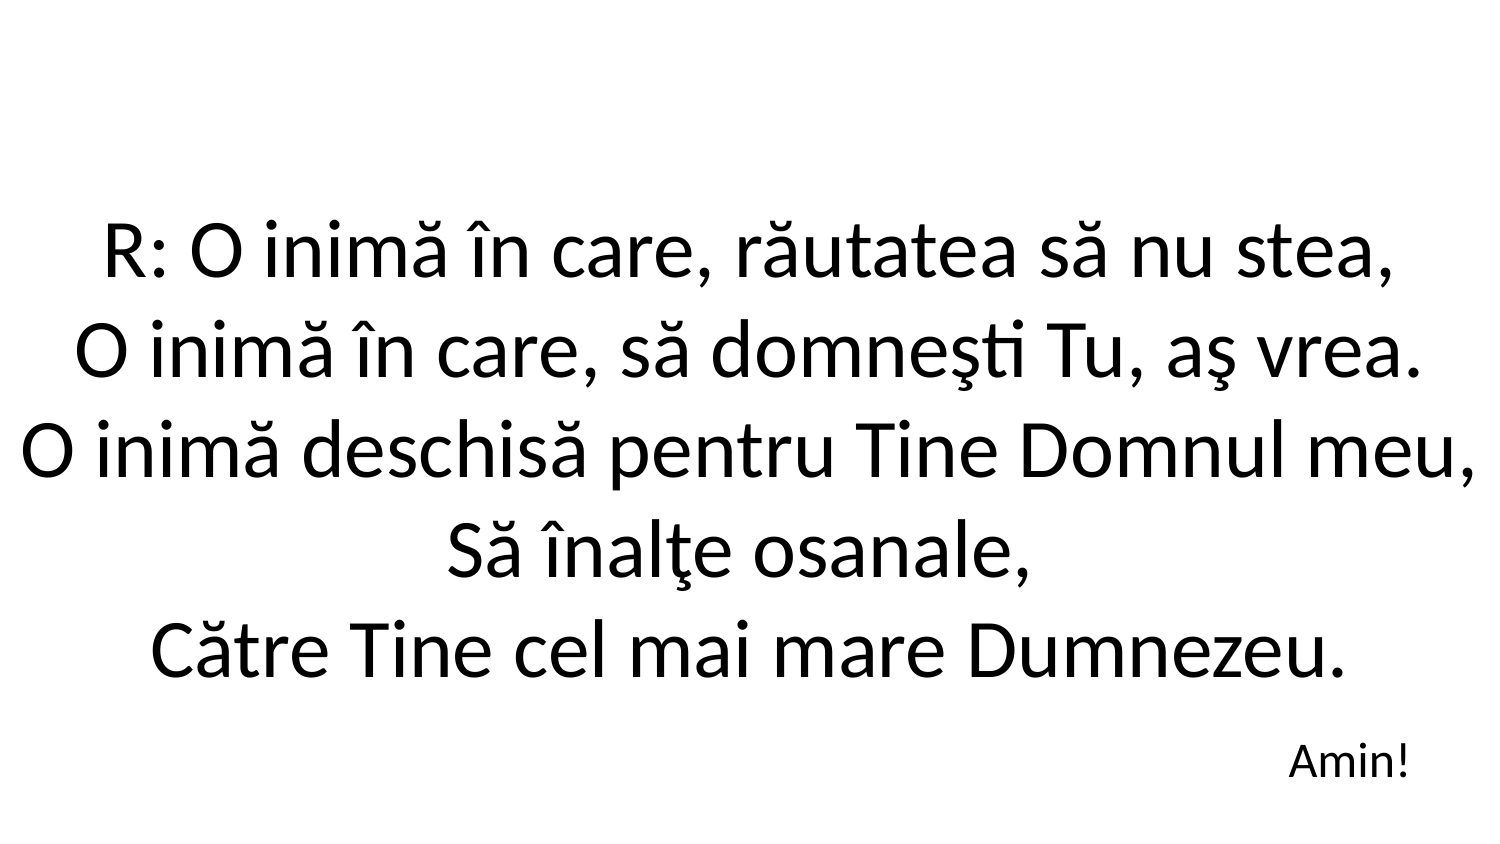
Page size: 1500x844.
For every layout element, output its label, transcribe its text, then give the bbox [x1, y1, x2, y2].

text_box R: O inimă în care, răutatea să nu stea, O inimă în care, să domneşti Tu, aş vrea. O inimă deschisă pentru Tine Domnul meu, Să înalţe osanale, Către Tine cel mai mare Dumnezeu. [6, 142, 1494, 702]
text_box Amin! [1273, 674, 1427, 795]
